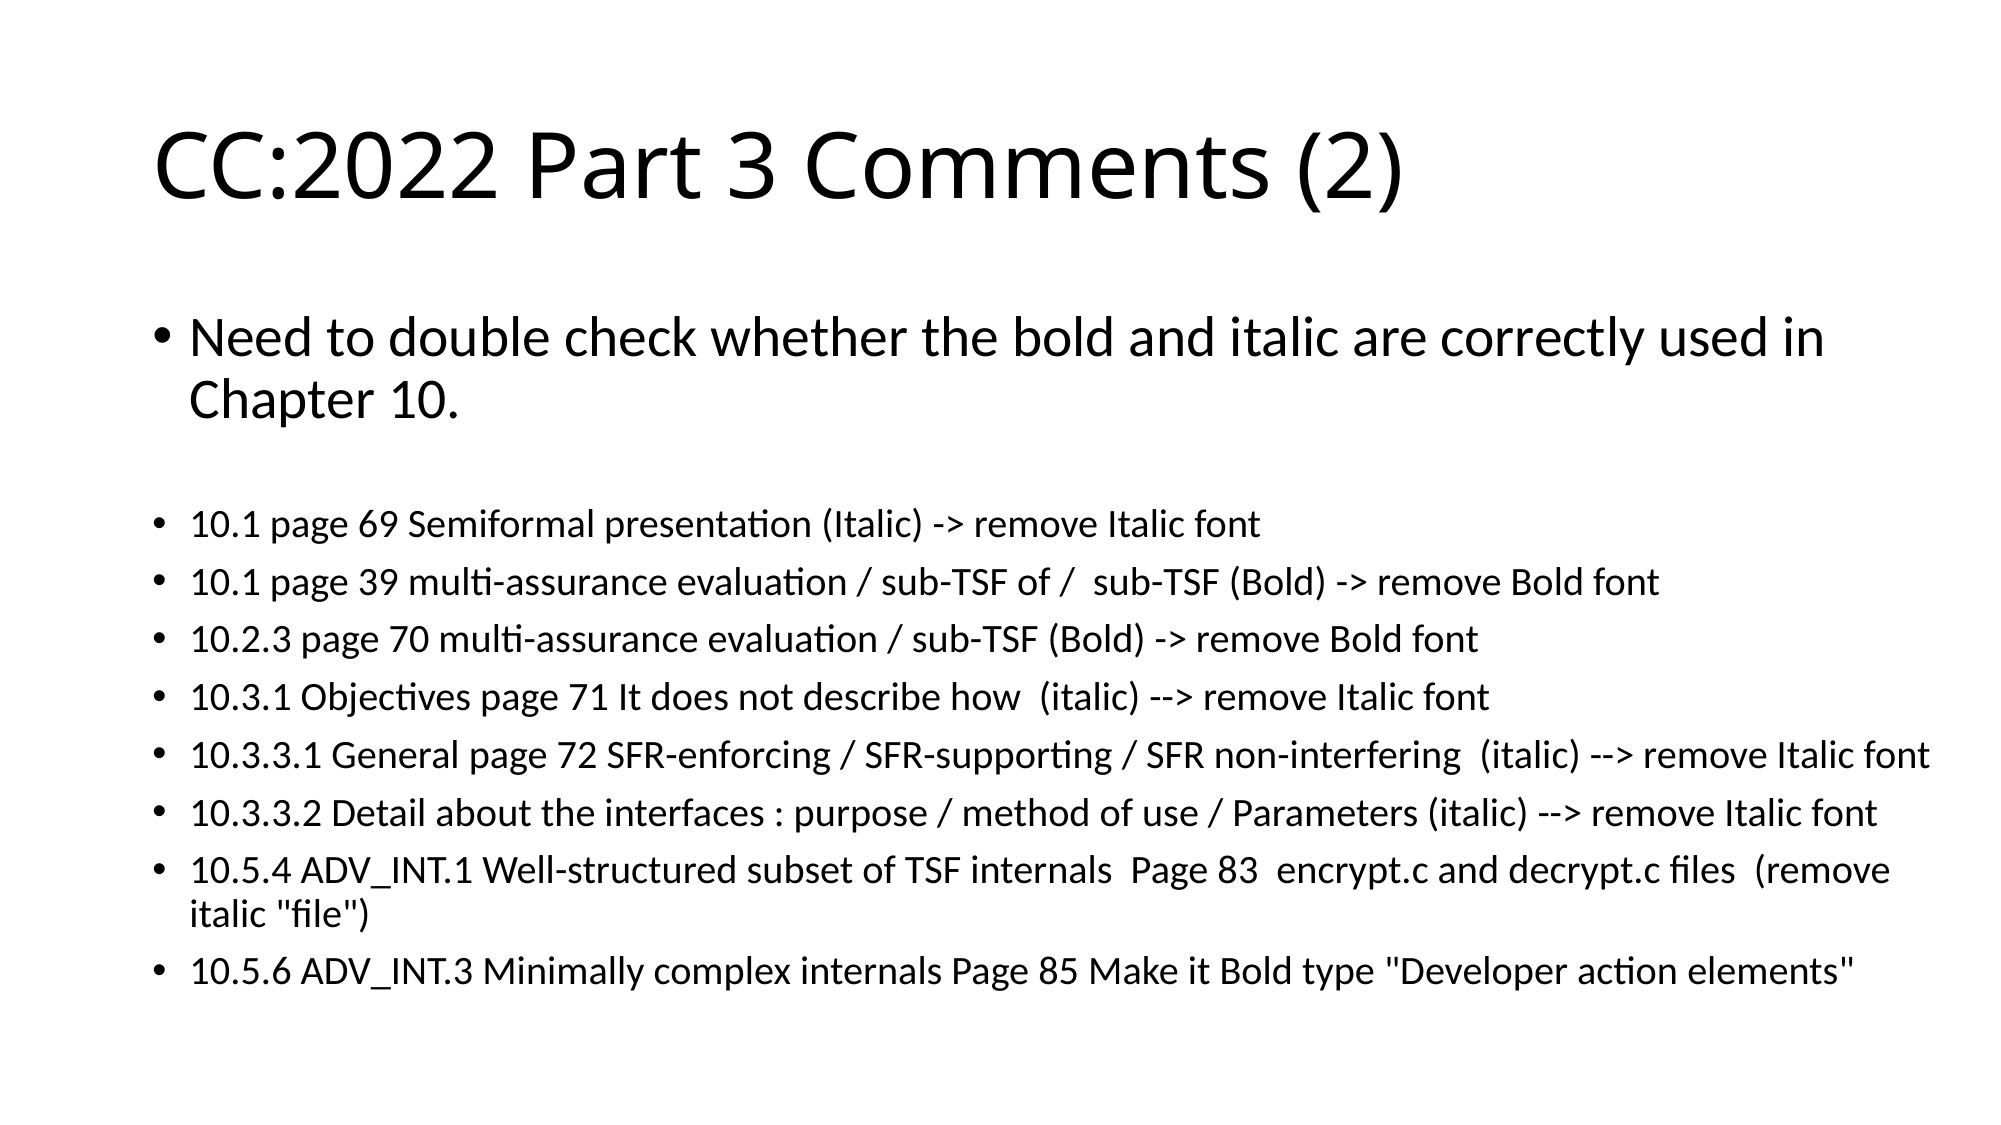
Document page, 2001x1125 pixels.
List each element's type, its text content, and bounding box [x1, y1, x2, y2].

title CC:2022 Part 3 Comments (2) [137, 59, 1863, 278]
list Need to double check whether the bold and italic are correctly used in Chapter 10. 10.1 page 69 Semiformal presentation (Italic) -> remove Italic font 10.1 page 39 multi-assurance evaluation / sub-TSF of / sub-TSF (Bold) -> remove Bold font 10.2.3 page 70 multi-assurance evaluation / sub-TSF (Bold) -> remove Bold font 10.3.1 Objectives page 71 It does not describe how (italic) --> remove Italic font 10.3.3.1 General page 72 SFR-enforcing / SFR-supporting / SFR non-interfering (italic) --> remove Italic font 10.3.3.2 Detail about the interfaces : purpose / method of use / Parameters (italic) --> remove Italic font 10.5.4 ADV_INT.1 Well-structured subset of TSF internals Page 83 encrypt.c and decrypt.c files (remove italic "file") 10.5.6 ADV_INT.3 Minimally complex internals Page 85 Make it Bold type "Developer action elements" [137, 299, 1970, 1014]
